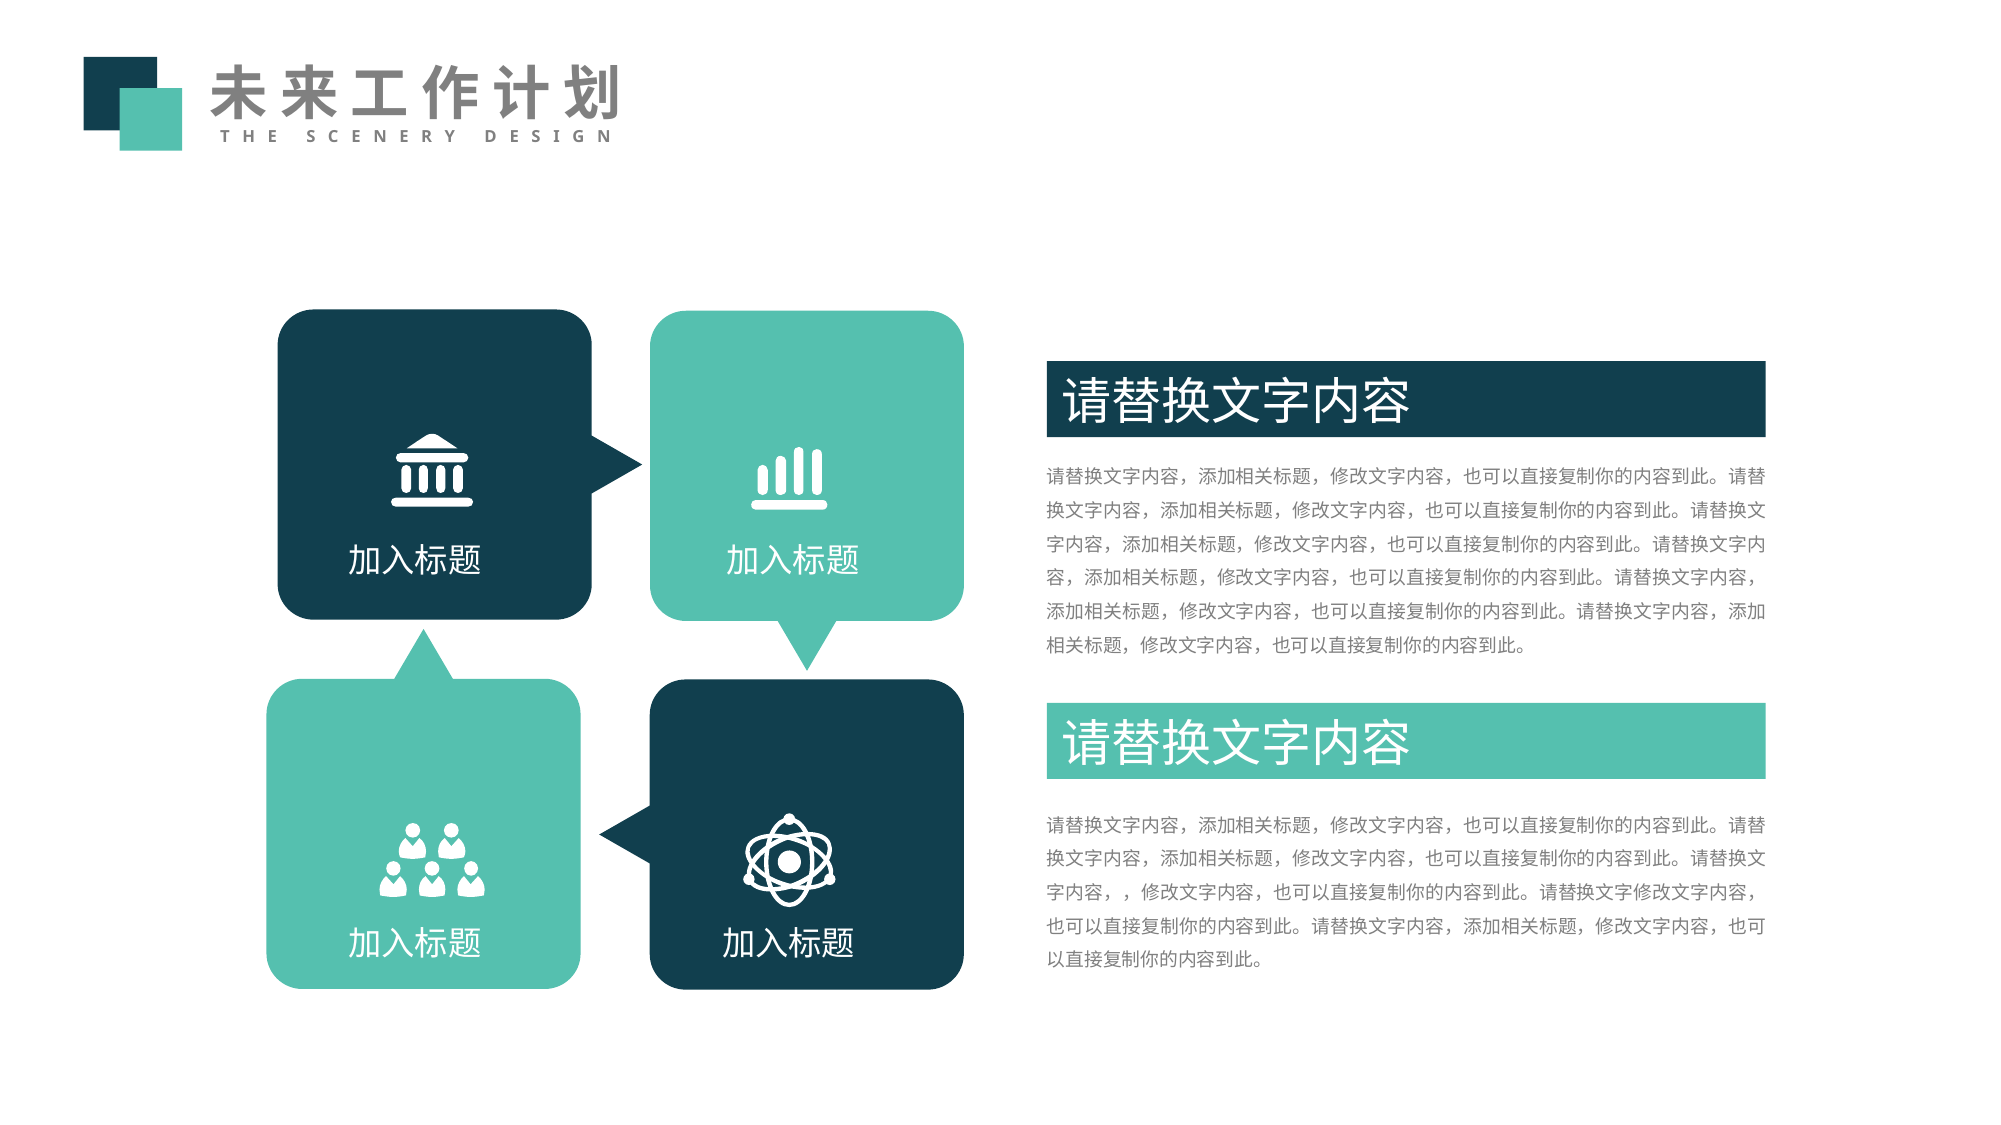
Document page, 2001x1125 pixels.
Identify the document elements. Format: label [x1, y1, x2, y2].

text_box [266, 309, 964, 990]
text_box [1046, 361, 1766, 969]
text_box [83, 48, 646, 155]
